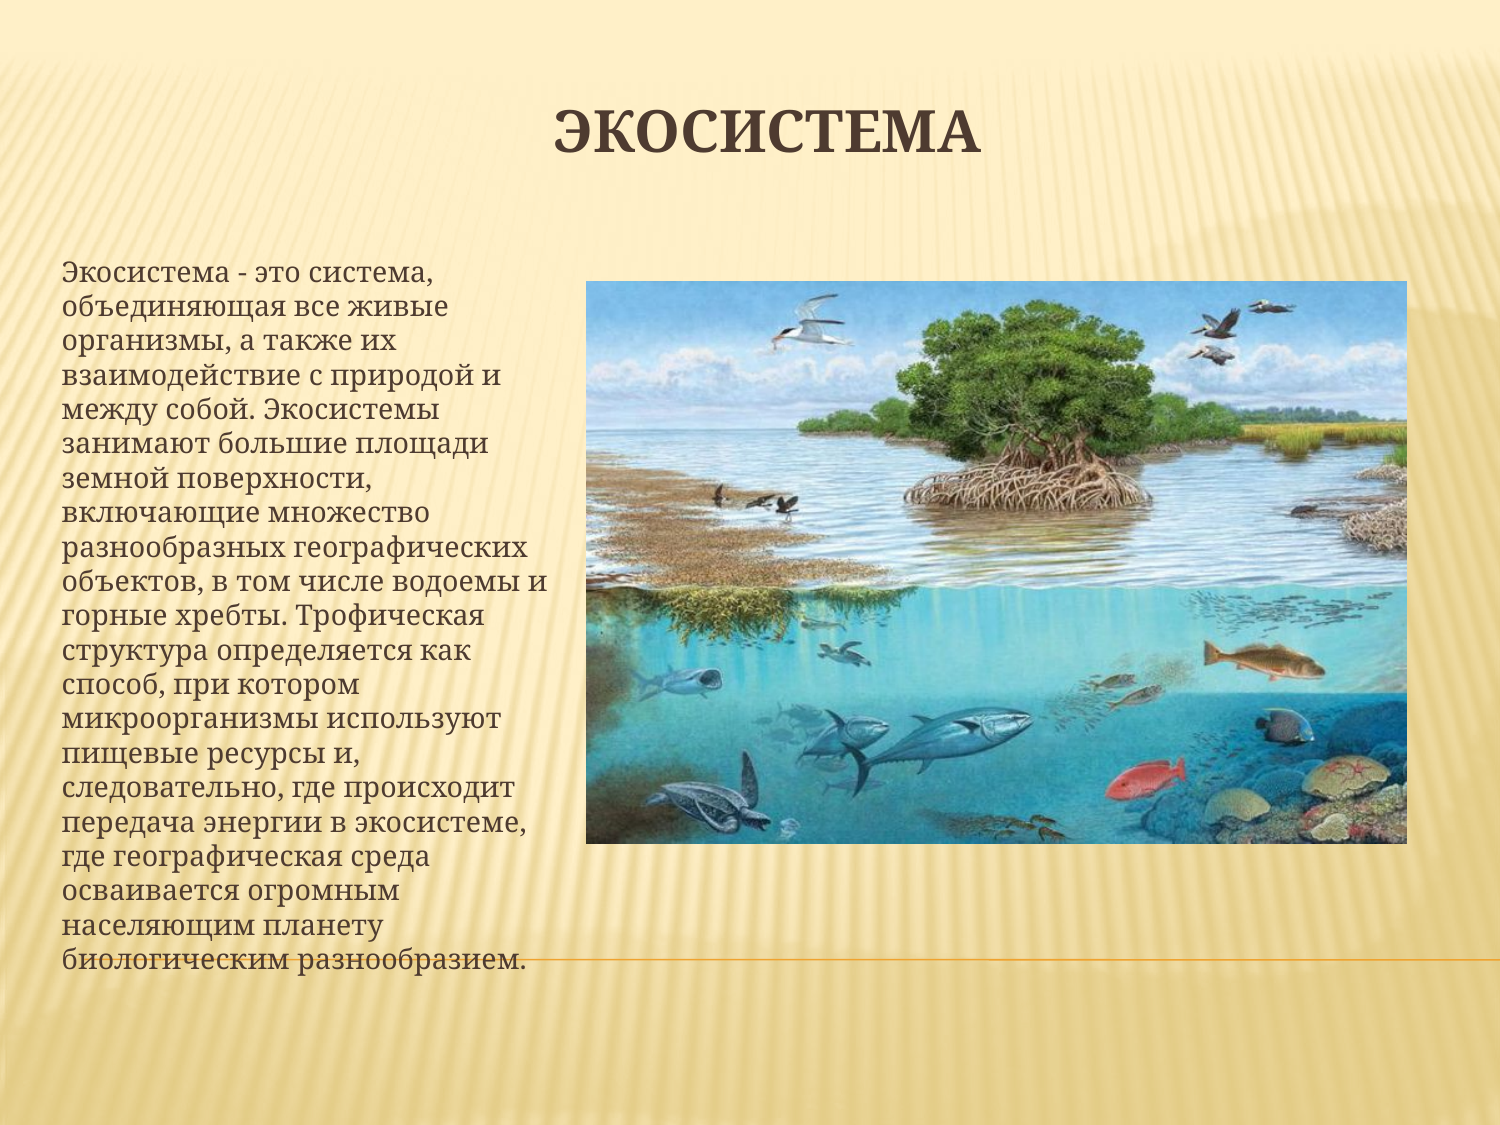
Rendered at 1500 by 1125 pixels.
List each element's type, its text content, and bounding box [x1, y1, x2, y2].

title Экосистема [199, 46, 1336, 211]
list Экосистема - это система, объединяющая все живые организмы, а также их взаимодействие с природой и между собой. Экосистемы занимают большие площади земной поверхности, включающие множество разнообразных географических объектов, в том числе водоемы и горные хребты. Трофическая структура определяется как способ, при котором микроорганизмы используют пищевые ресурсы и, следовательно, где происходит передача энергии в экосистеме, где географическая среда осваивается огромным населяющим планету биологическим разнообразием. [46, 246, 569, 985]
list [586, 280, 1407, 845]
